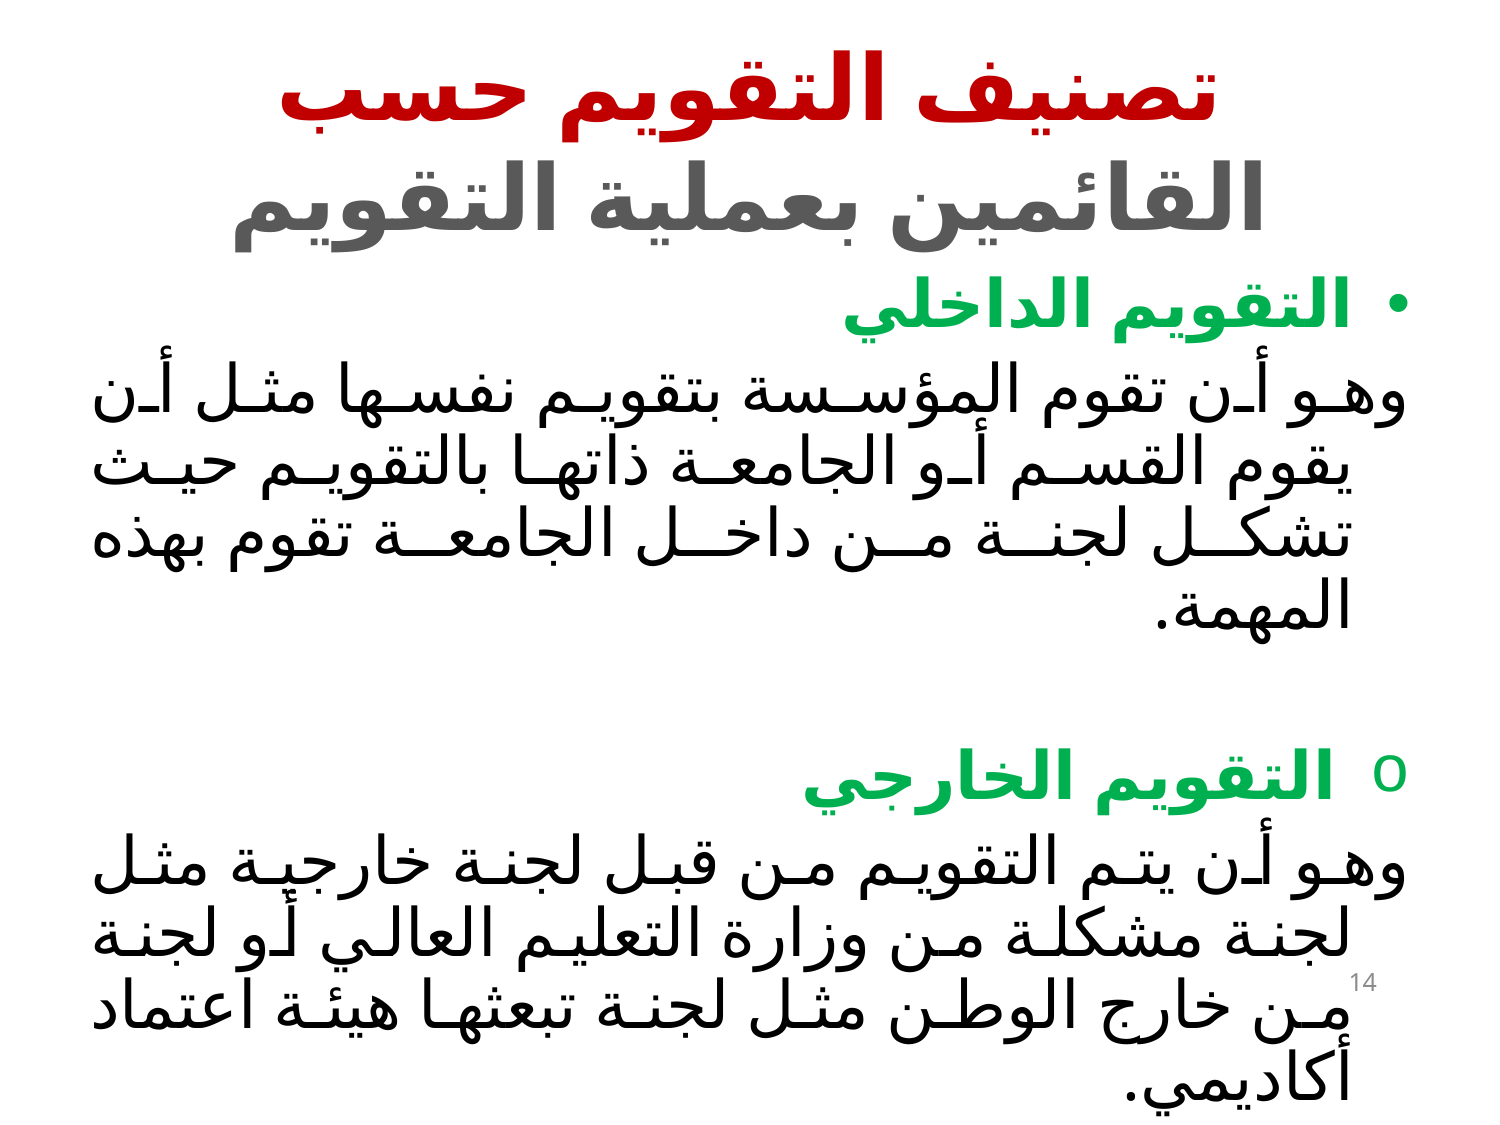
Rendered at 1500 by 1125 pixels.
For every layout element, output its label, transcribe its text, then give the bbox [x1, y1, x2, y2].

list التقويم الداخلي وهو أن تقوم المؤسسة بتقويم نفسها مثل أن يقوم القسم أو الجامعة ذاتها بالتقويم حيث تشكل لجنة من داخل الجامعة تقوم بهذه المهمة. التقويم الخارجي وهو أن يتم التقويم من قبل لجنة خارجية مثل لجنة مشكلة من وزارة التعليم العالي أو لجنة من خارج الوطن مثل لجنة تبعثها هيئة اعتماد أكاديمي. [75, 262, 1425, 1005]
slide_number 14 [1333, 940, 1434, 1027]
title تصنيف التقويم حسب القائمين بعملية التقويم [75, 45, 1425, 233]
